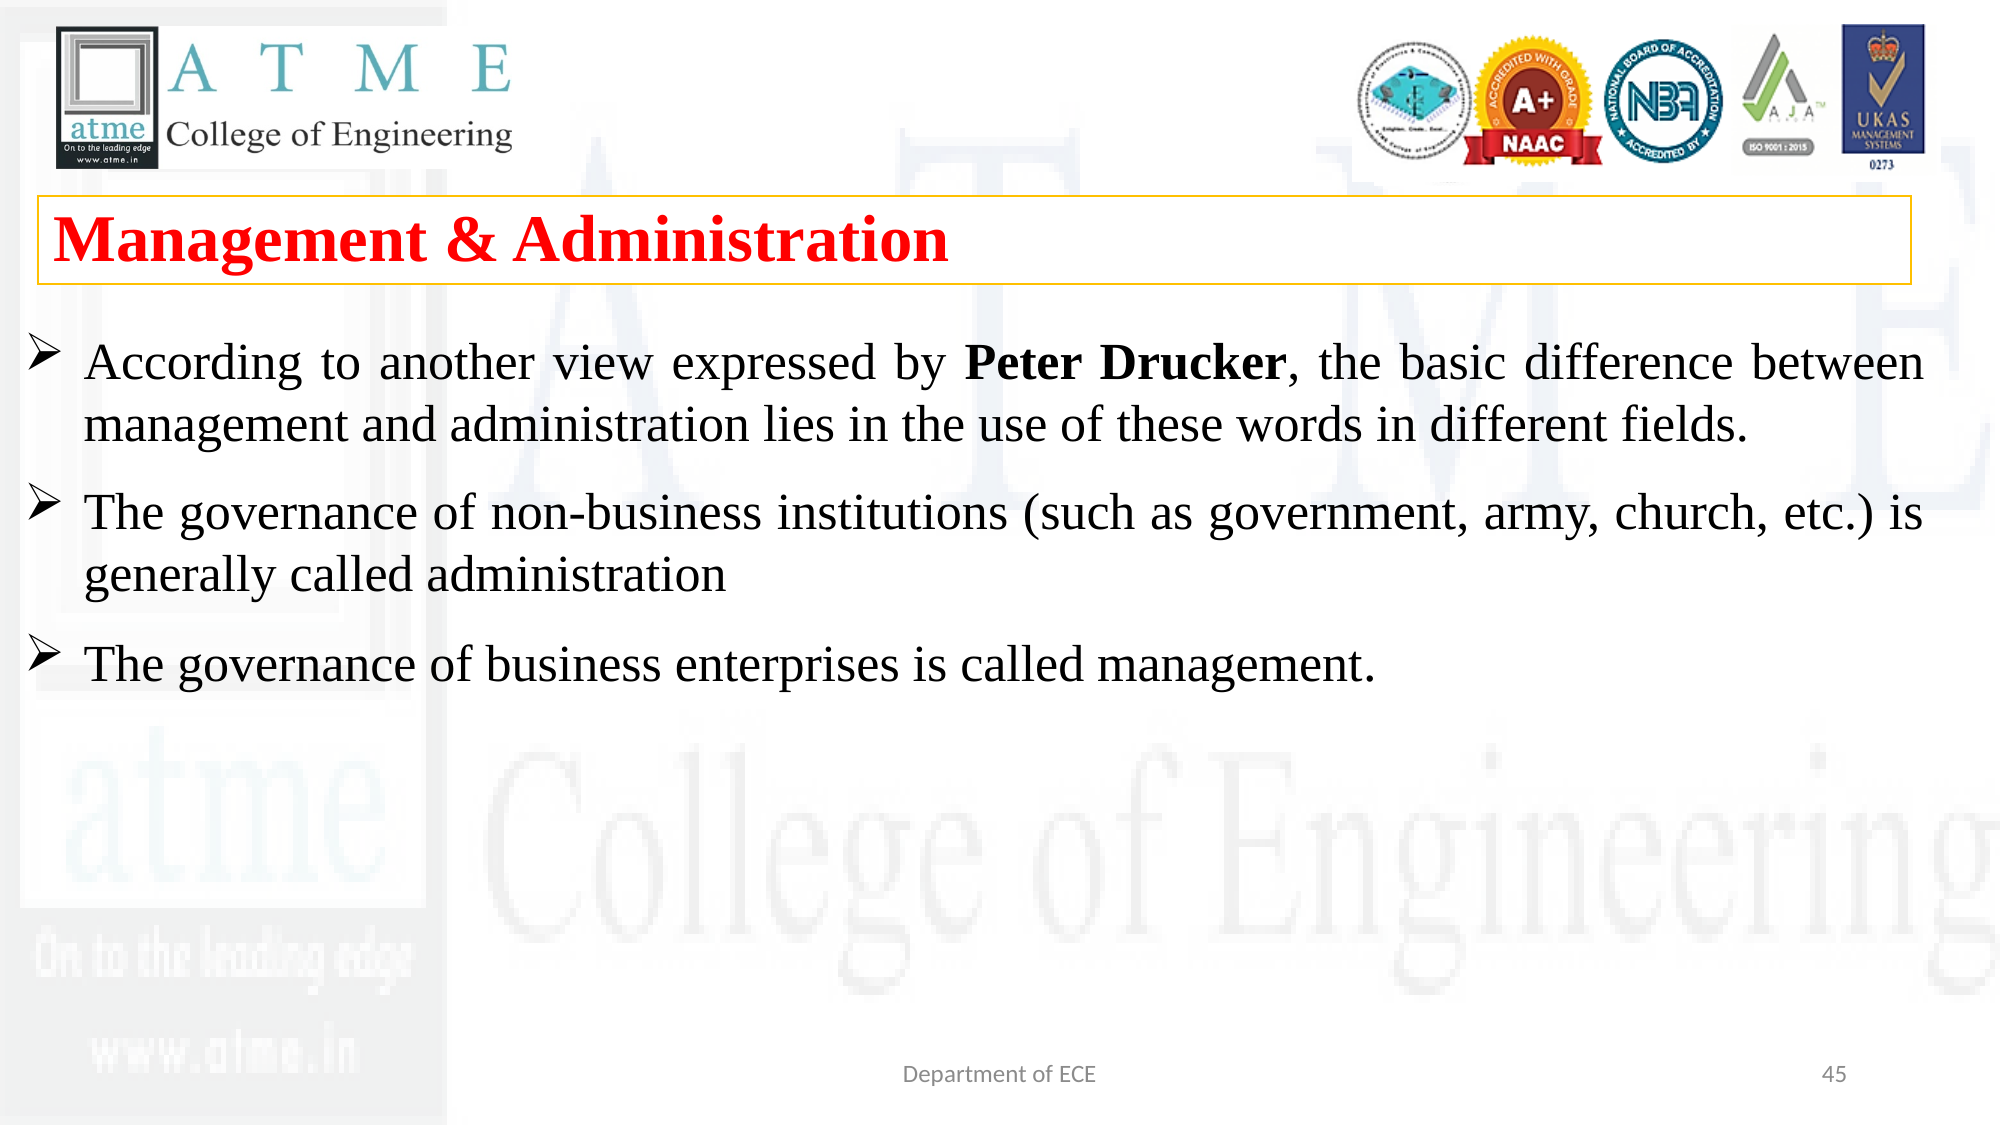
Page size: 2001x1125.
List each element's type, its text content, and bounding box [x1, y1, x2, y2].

slide_number 45 [1412, 1042, 1863, 1103]
text_box Management & Administration [37, 195, 1912, 285]
text_box According to another view expressed by Peter Drucker, the basic difference between management and administration lies in the use of these words in different fields. The governance of non-business institutions (such as government, army, church, etc.) is generally called administration The governance of business enterprises is called management. [9, 319, 1940, 700]
footer Department of ECE [662, 1042, 1338, 1103]
picture [1352, 24, 1941, 186]
picture [56, 26, 512, 169]
